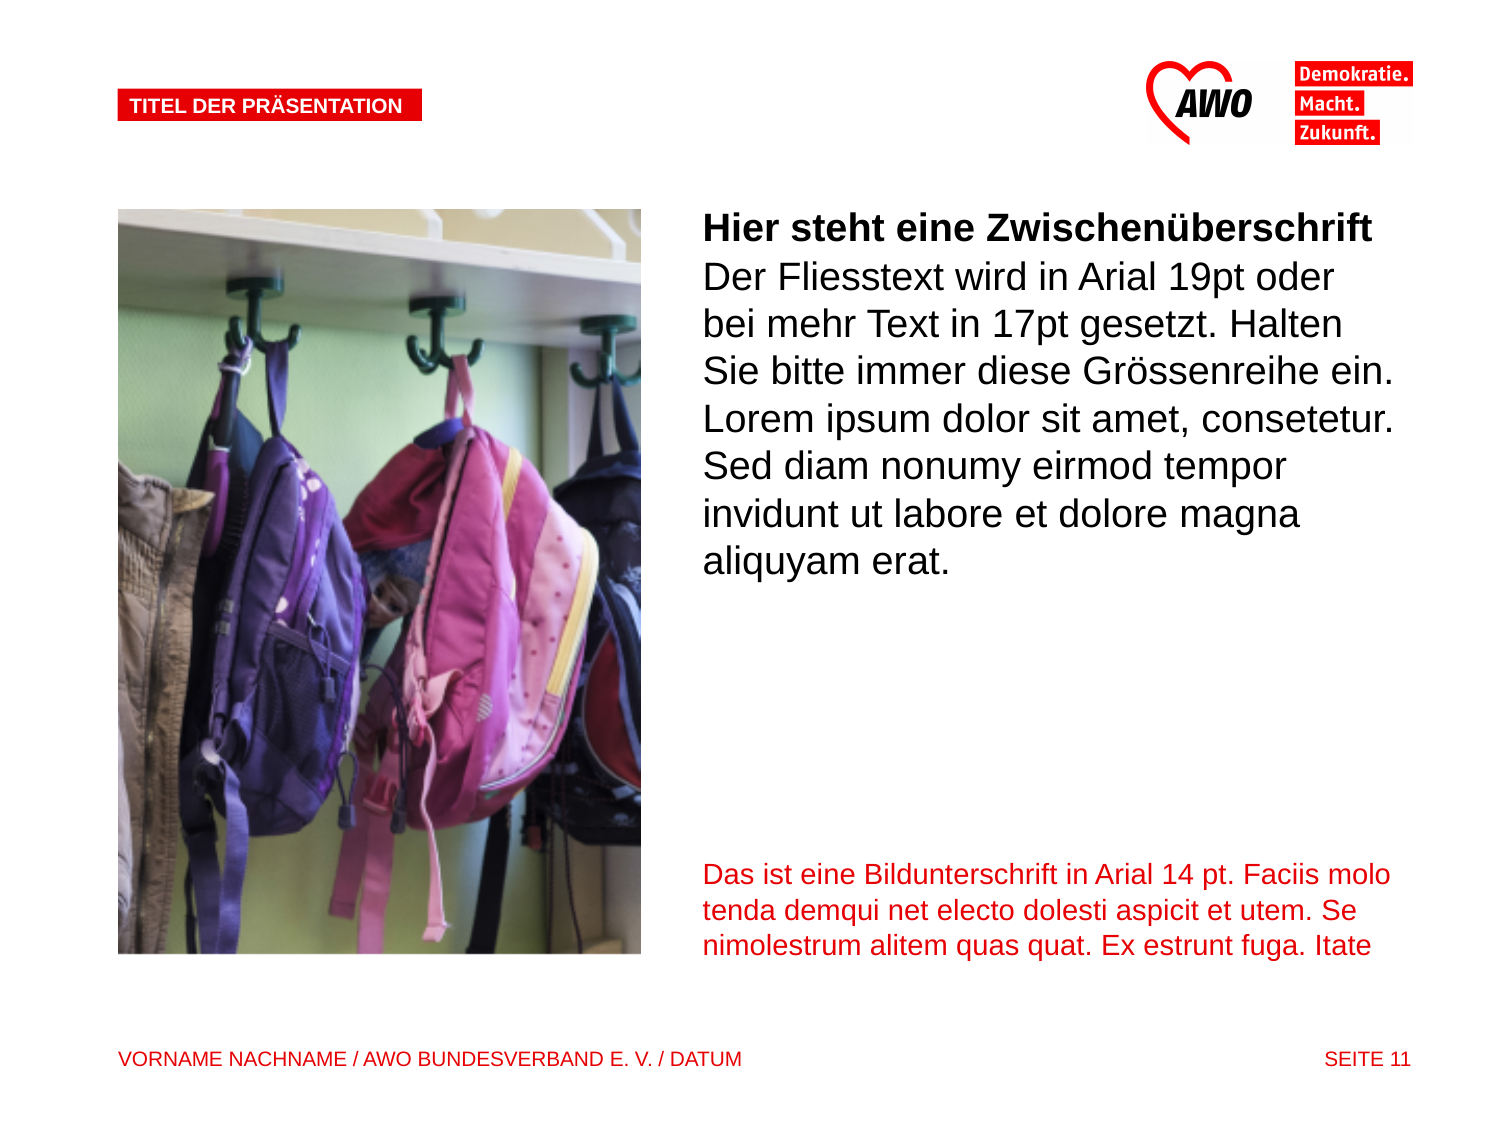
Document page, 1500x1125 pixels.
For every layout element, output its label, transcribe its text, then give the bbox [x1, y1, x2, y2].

title Hier steht eine Zwischenüberschrift [702, 202, 1412, 250]
picture [117, 209, 641, 957]
footer VORNAME NACHNAME / AWO BUNDESVERBAND E. V. / DATUM [118, 1045, 1211, 1072]
list Das ist eine Bildunterschrift in Arial 14 pt. Faciis molo tenda demqui net electo dolesti aspicit et utem. Se nimolestrum alitem quas quat. Ex estrunt fuga. Itate [702, 856, 1412, 962]
picture [1146, 61, 1413, 145]
list Titel der Präsentation [117, 88, 422, 121]
list Der Fliesstext wird in Arial 19pt oder bei mehr Text in 17pt gesetzt. Halten Sie bitte immer diese Grössenreihe ein. Lorem ipsum dolor sit amet, consetetur. Sed diam nonumy eirmod tempor invidunt ut labore et dolore magna aliquyam erat. [702, 250, 1412, 807]
slide_number SEITE 11 [1316, 1045, 1412, 1072]
